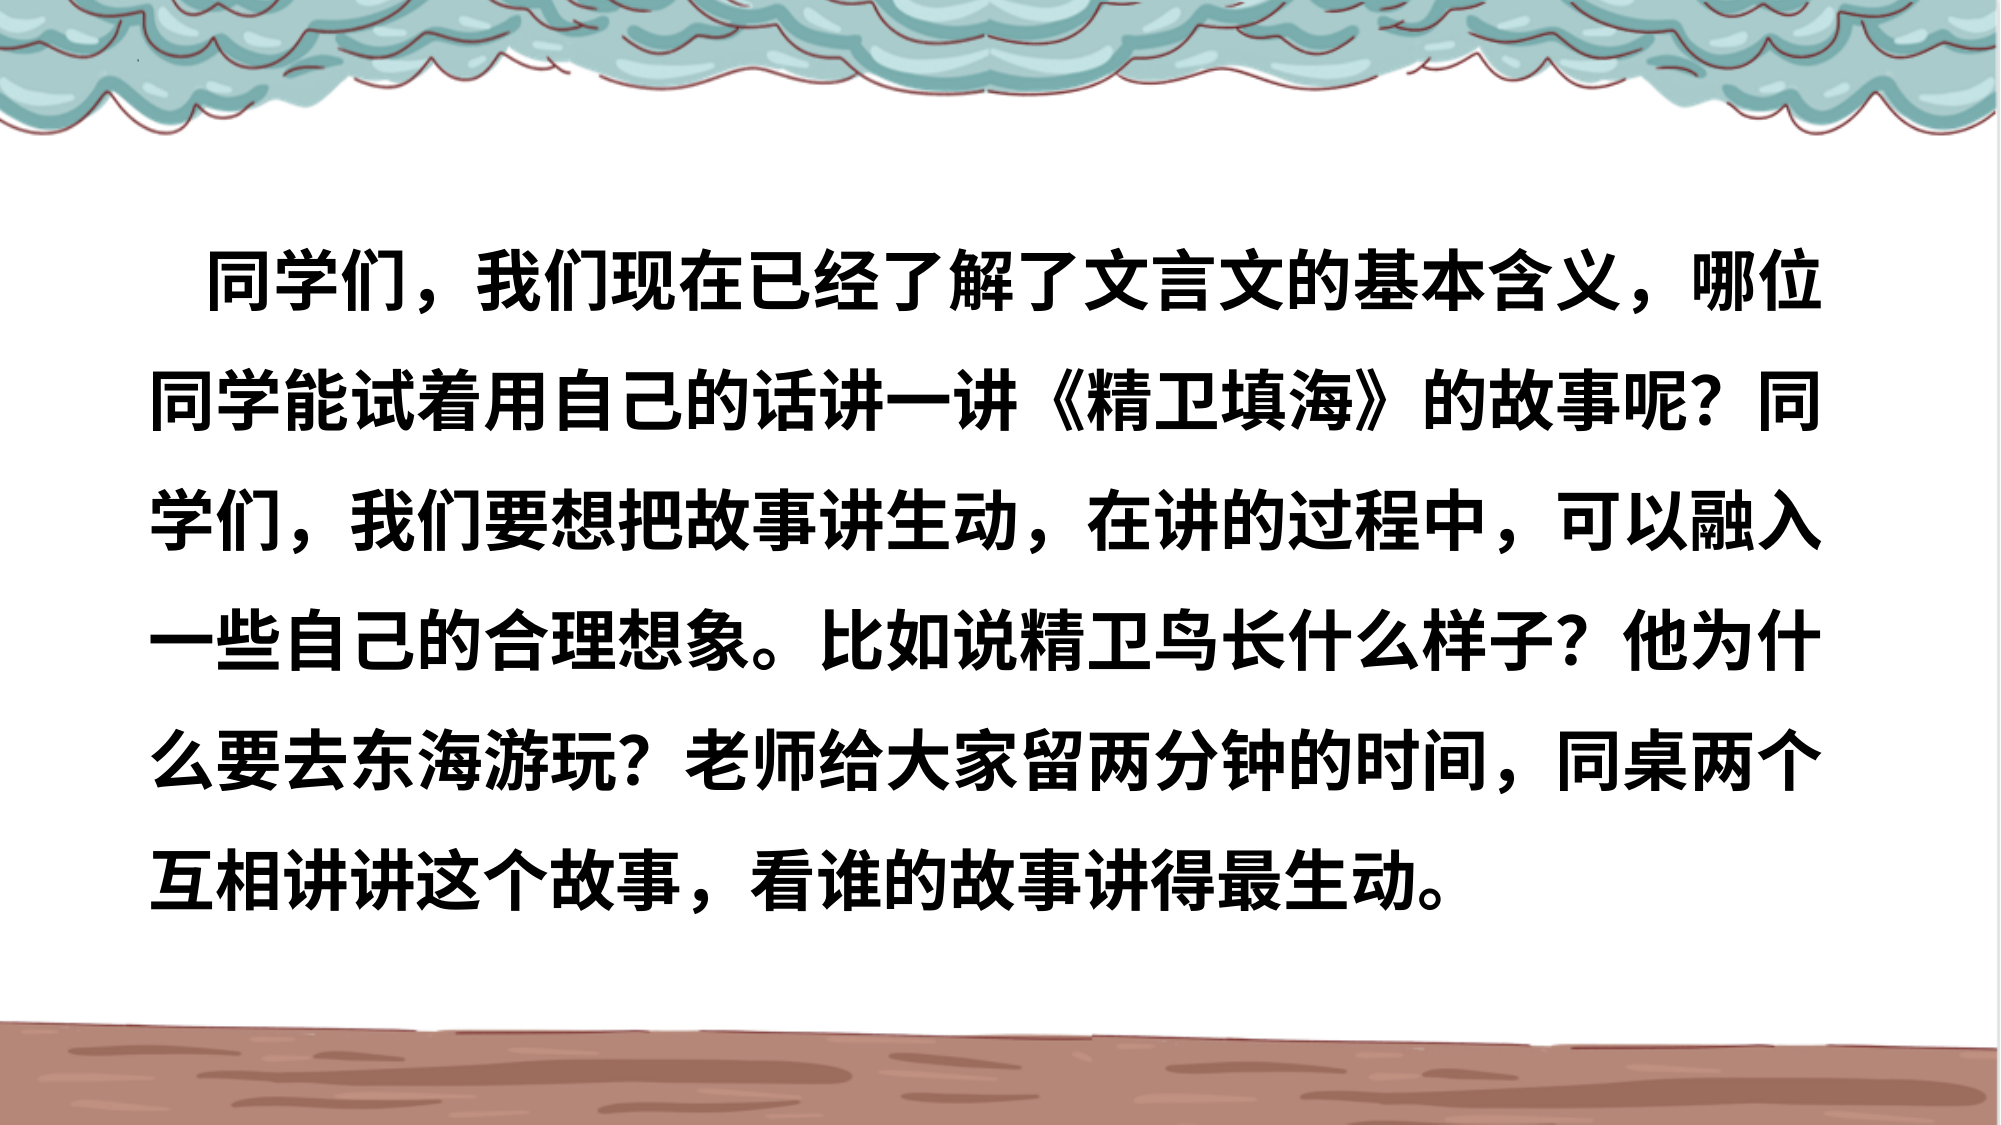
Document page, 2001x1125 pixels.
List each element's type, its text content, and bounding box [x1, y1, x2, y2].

text_box 同学们，我们现在已经了解了文言文的基本含义，哪位同学能试着用自己的话讲一讲《精卫填海》的故事呢？同学们，我们要想把故事讲生动，在讲的过程中，可以融入一些自己的合理想象。比如说精卫鸟长什么样子？他为什么要去东海游玩？老师给大家留两分钟的时间，同桌两个互相讲讲这个故事，看谁的故事讲得最生动。 [137, 193, 1837, 925]
picture [0, 0, 2001, 1125]
